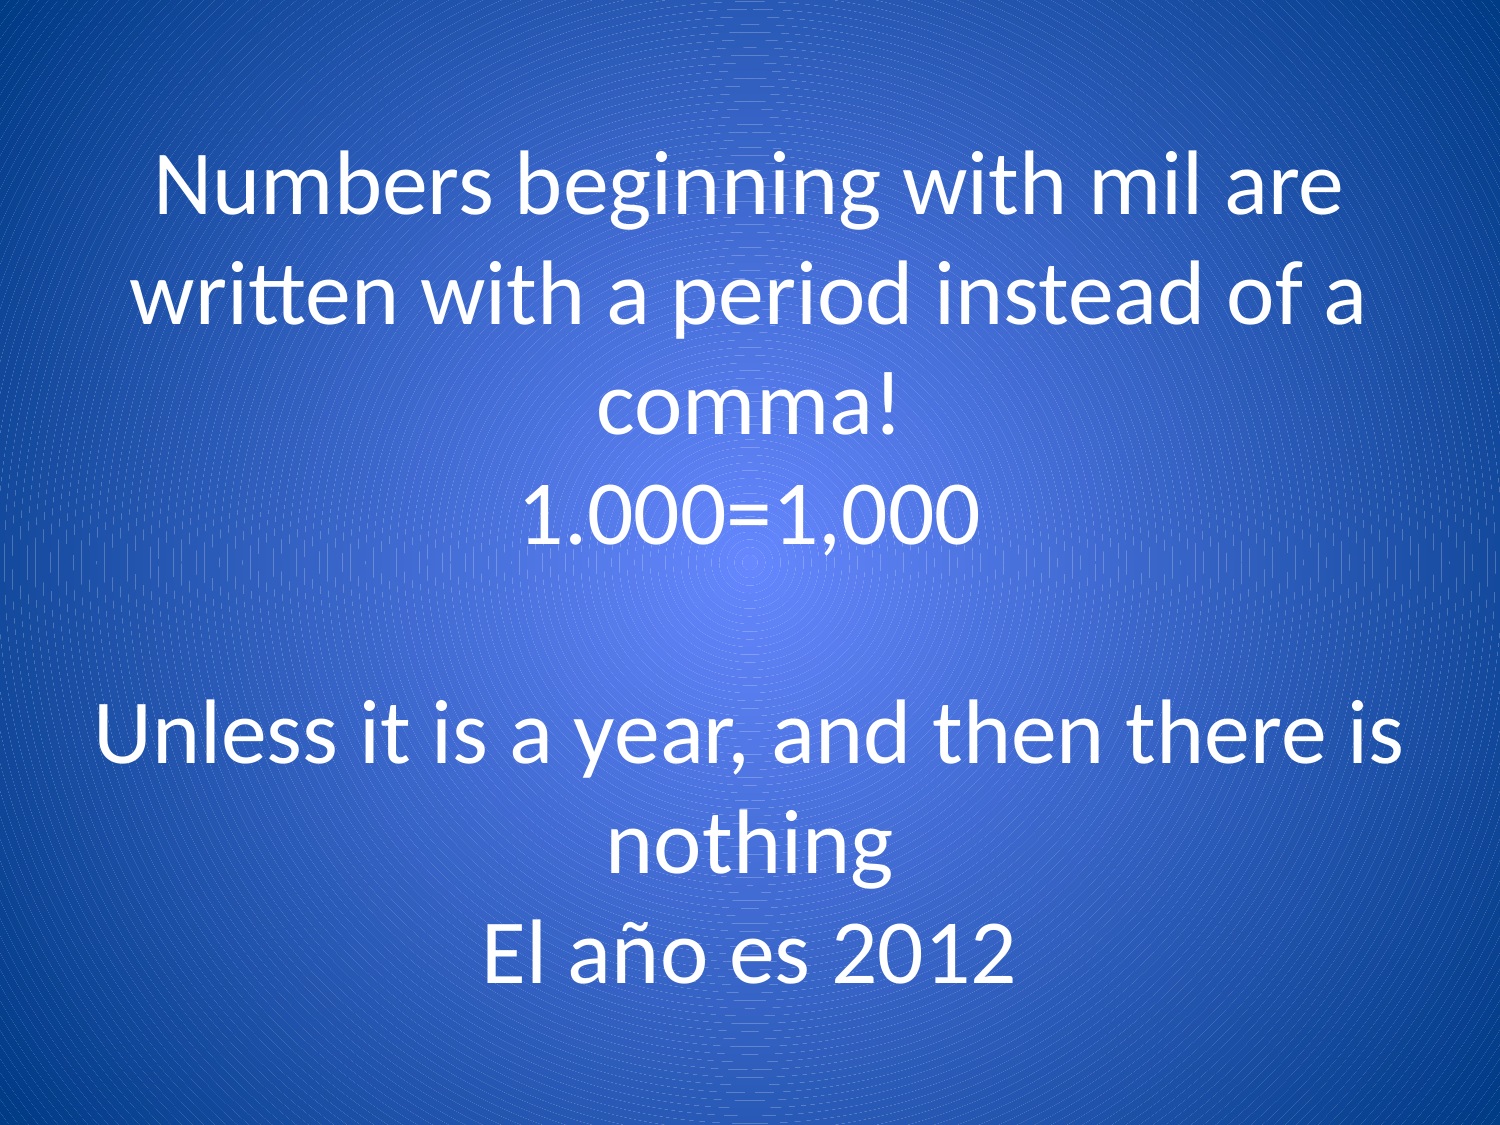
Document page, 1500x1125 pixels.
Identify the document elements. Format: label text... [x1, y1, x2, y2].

title Numbers beginning with mil are written with a period instead of a comma! 1.000=1,000 Unless it is a year, and then there is nothing El año es 2012 [75, 45, 1425, 1080]
